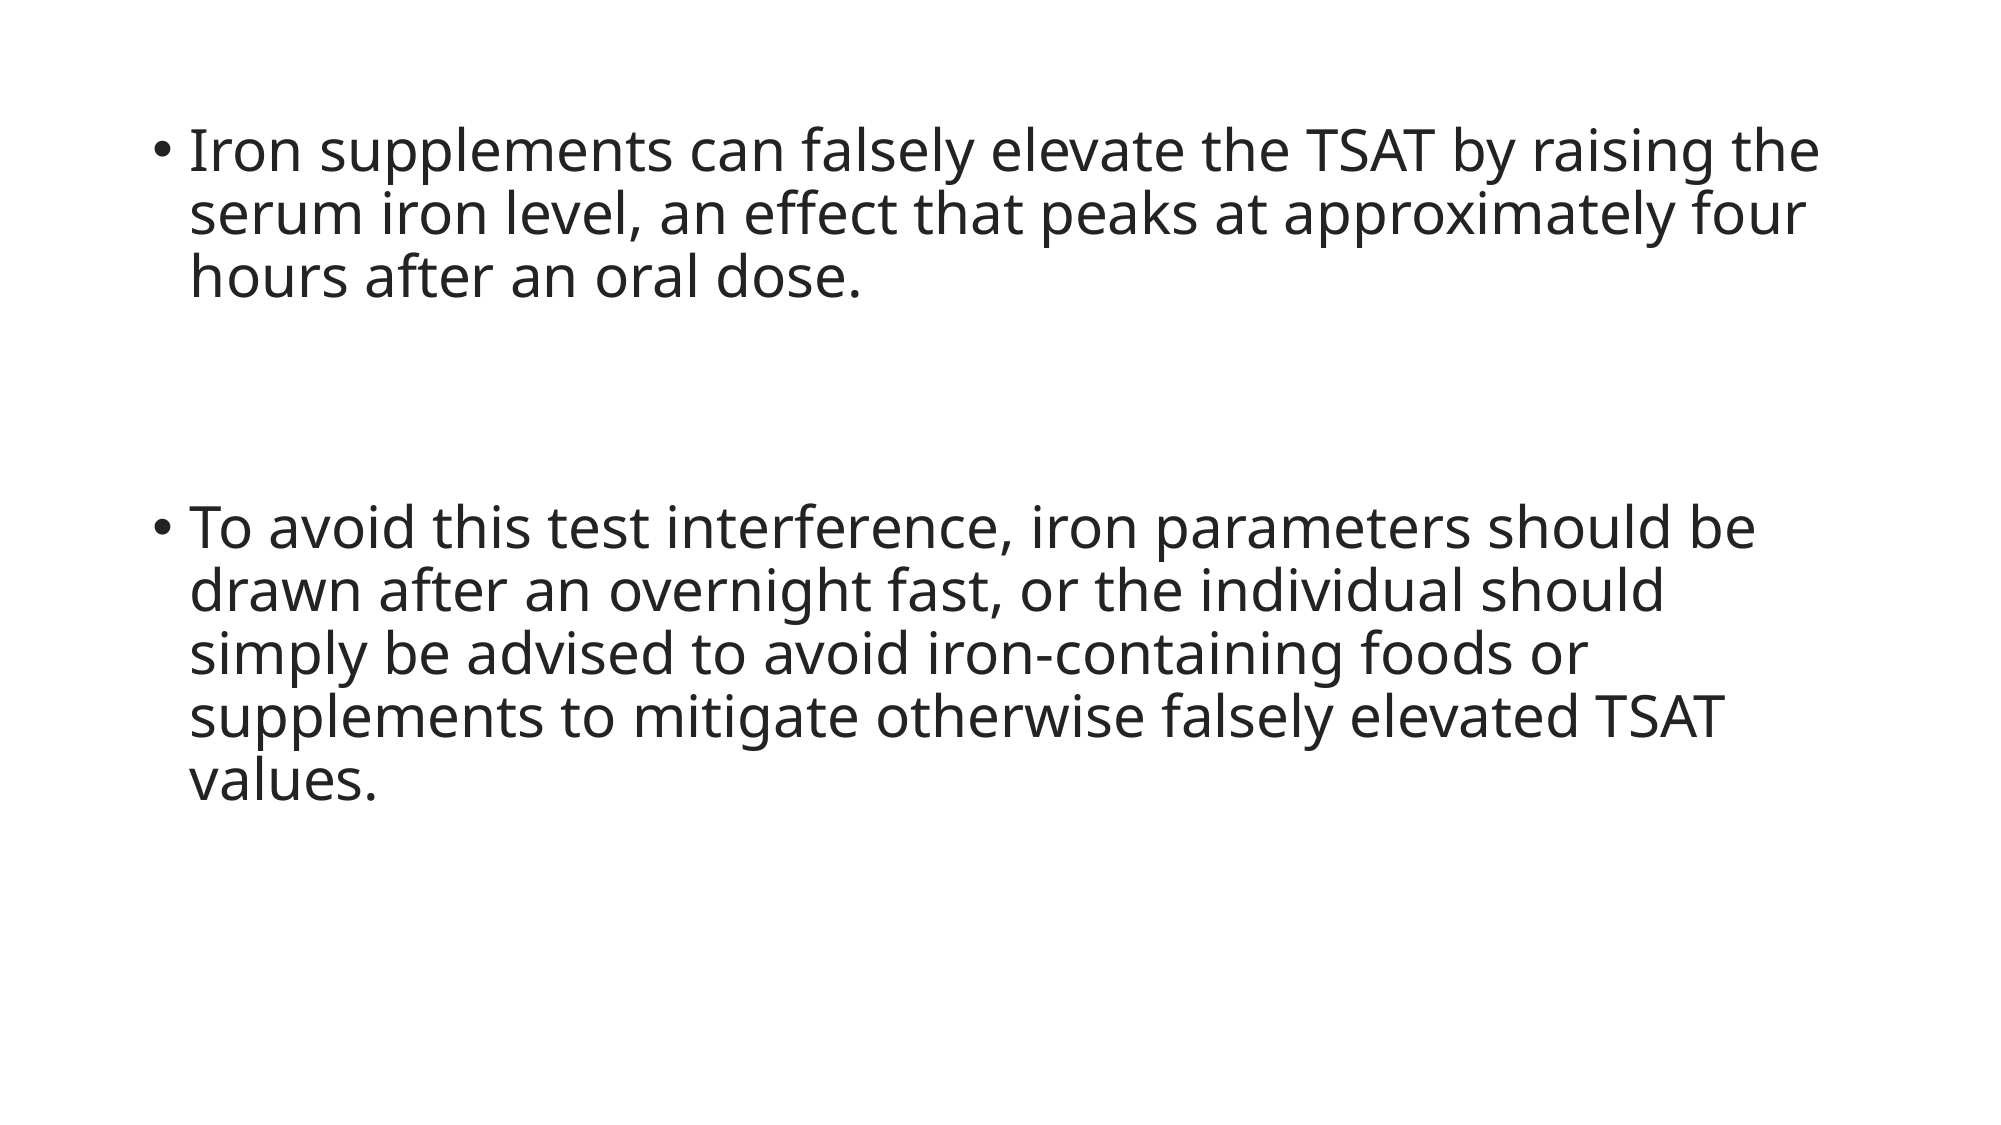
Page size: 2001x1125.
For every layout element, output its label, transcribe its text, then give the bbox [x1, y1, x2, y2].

list Iron supplements can falsely elevate the TSAT by raising the serum iron level, an effect that peaks at approximately four hours after an oral dose. To avoid this test interference, iron parameters should be drawn after an overnight fast, or the individual should simply be advised to avoid iron-containing foods or supplements to mitigate otherwise falsely elevated TSAT values. [137, 113, 1863, 1014]
